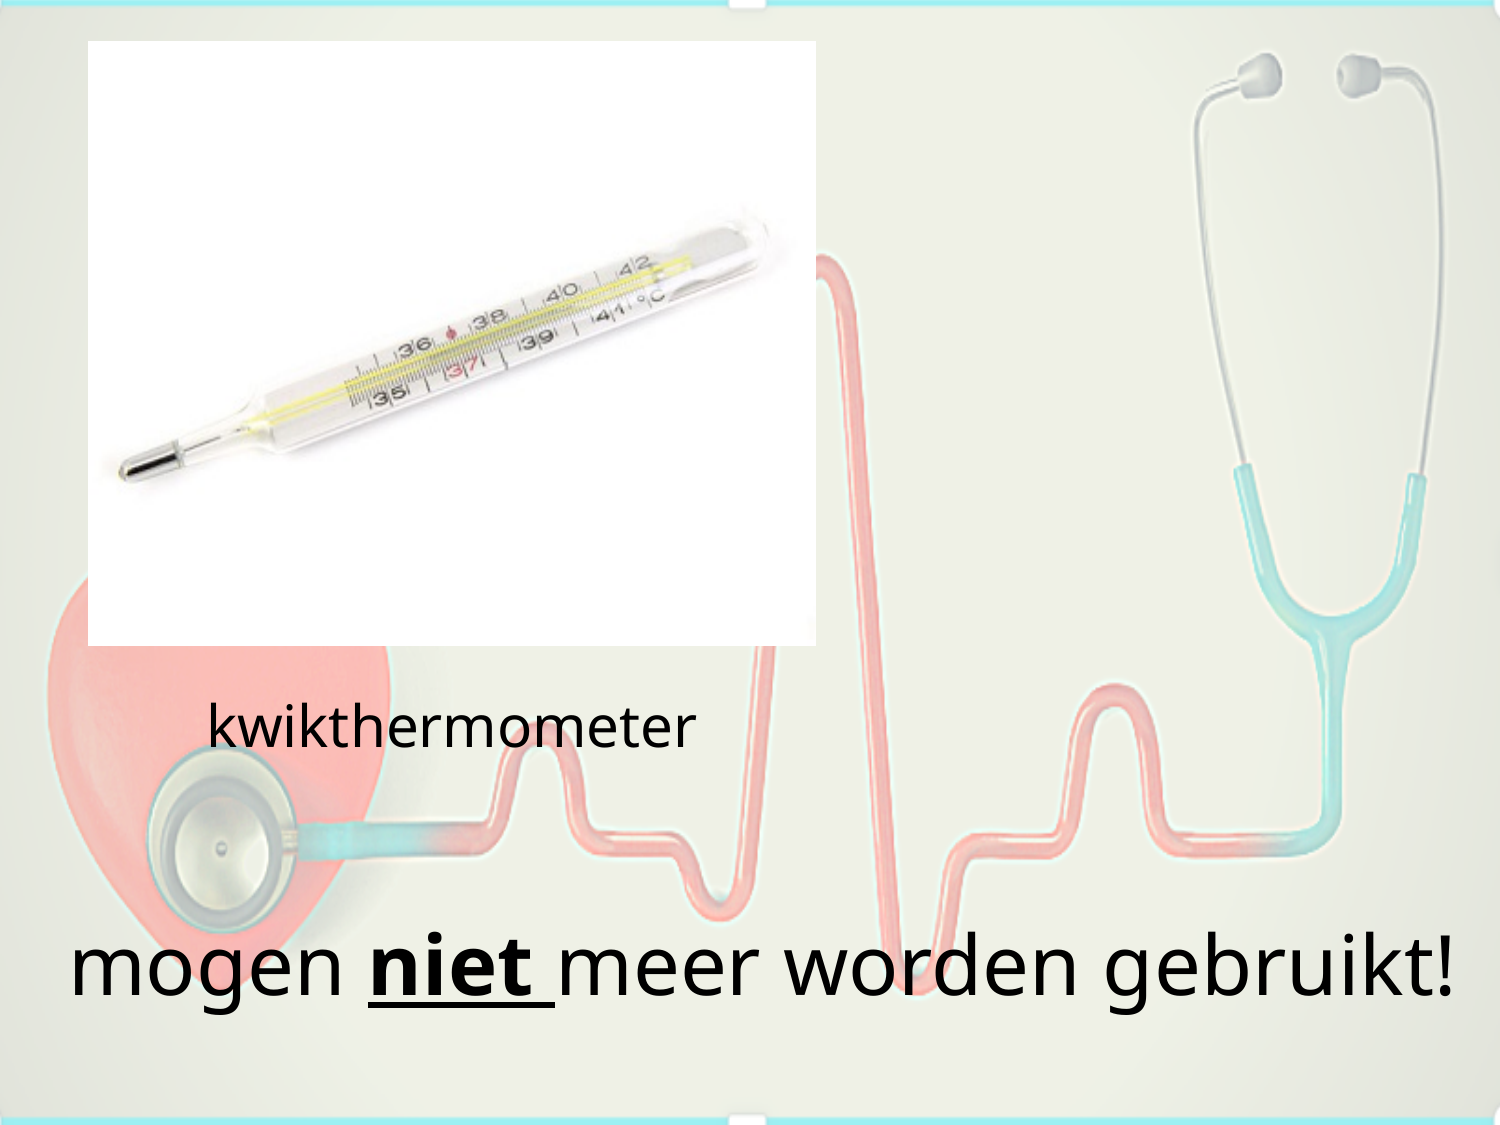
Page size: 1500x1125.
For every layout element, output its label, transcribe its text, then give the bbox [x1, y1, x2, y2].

text_box mogen niet meer worden gebruikt! [53, 905, 1473, 1020]
picture [88, 41, 816, 646]
text_box kwikthermometer [191, 681, 713, 767]
